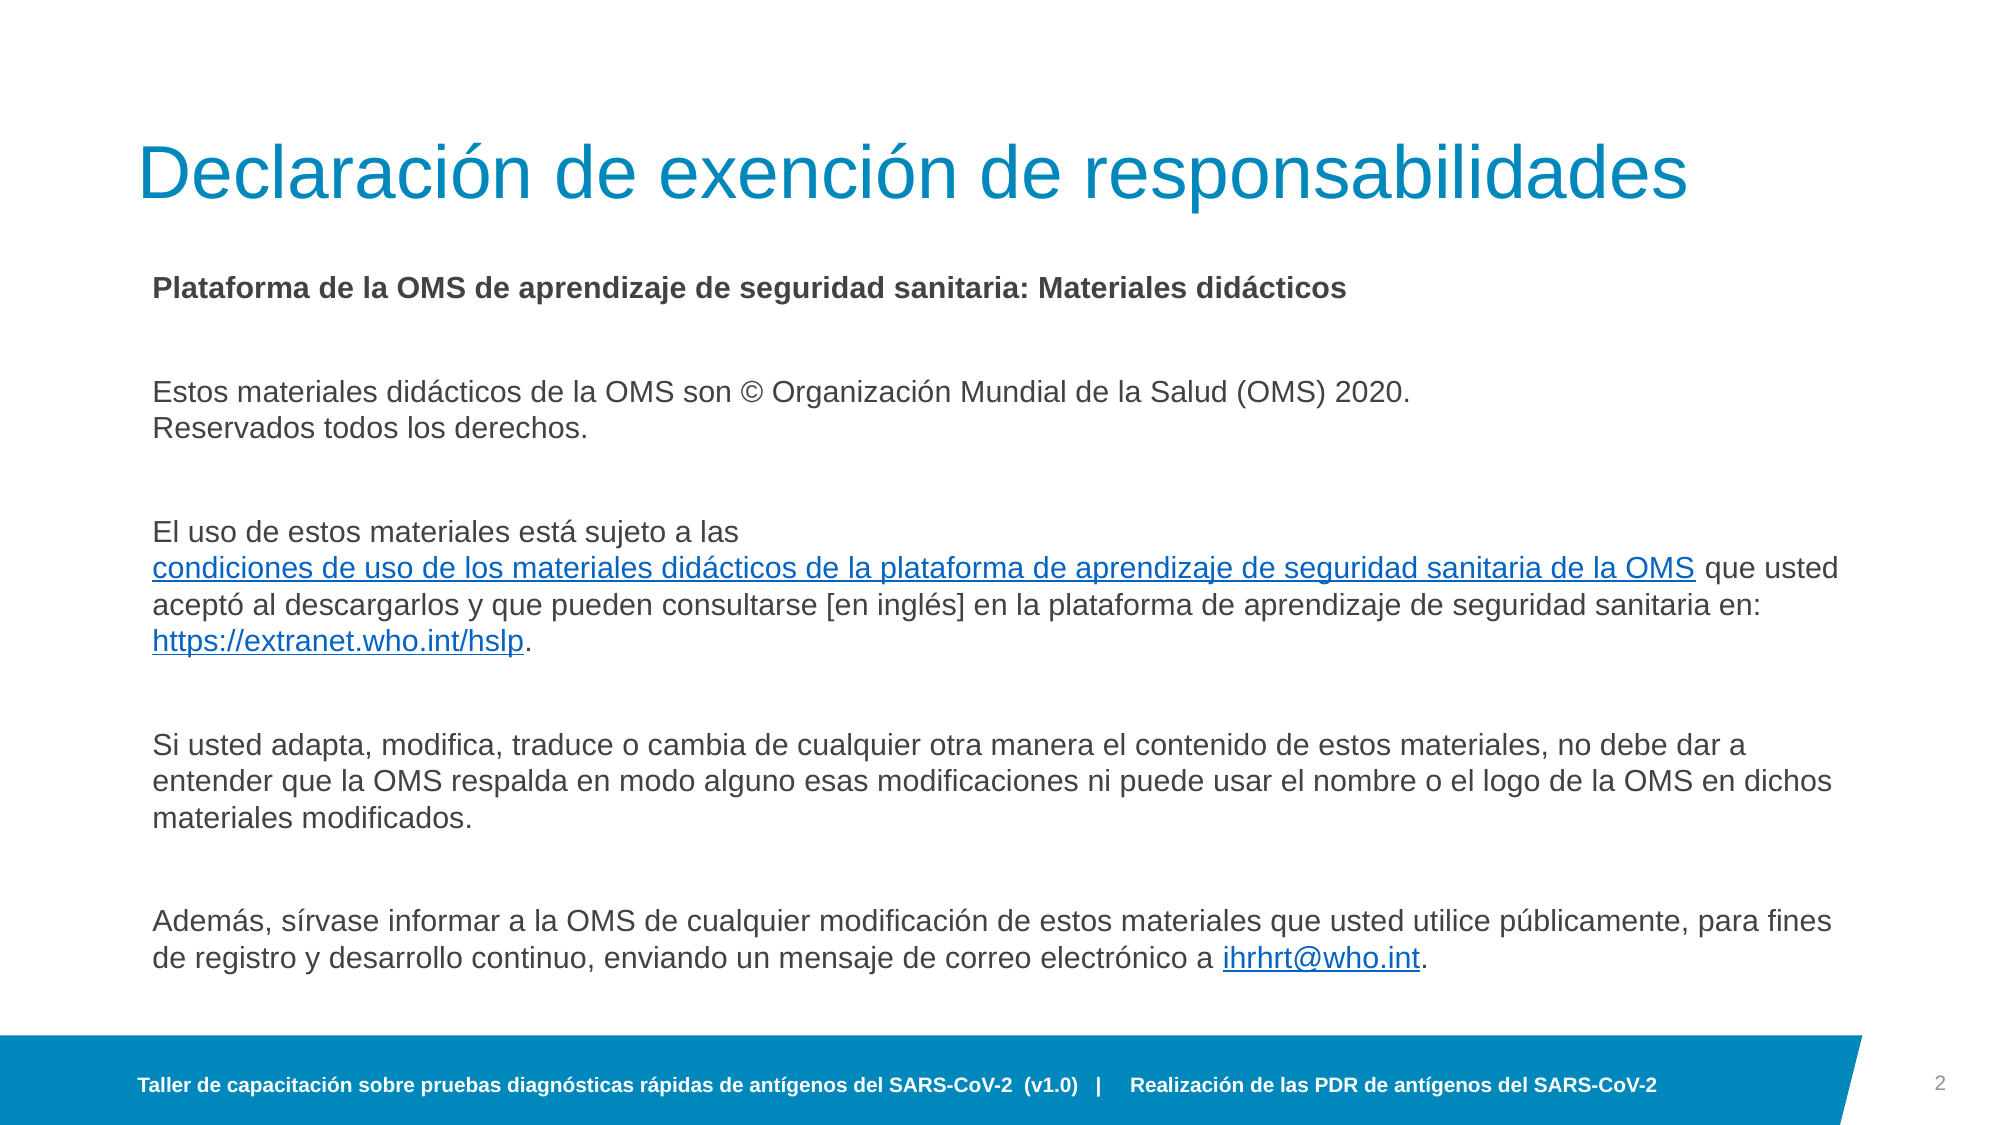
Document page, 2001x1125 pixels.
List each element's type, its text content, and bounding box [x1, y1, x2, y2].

list Plataforma de la OMS de aprendizaje de seguridad sanitaria: Materiales didácticos Estos materiales didácticos de la OMS son © Organización Mundial de la Salud (OMS) 2020. Reservados todos los derechos. El uso de estos materiales está sujeto a las condiciones de uso de los materiales didácticos de la plataforma de aprendizaje de seguridad sanitaria de la OMS que usted aceptó al descargarlos y que pueden consultarse [en inglés] en la plataforma de aprendizaje de seguridad sanitaria en: https://extranet.who.int/hslp. Si usted adapta, modifica, traduce o cambia de cualquier otra manera el contenido de estos materiales, no debe dar a entender que la OMS respalda en modo alguno esas modificaciones ni puede usar el nombre o el logo de la OMS en dichos materiales modificados. Además, sírvase informar a la OMS de cualquier modificación de estos materiales que usted utilice públicamente, para fines de registro y desarrollo continuo, enviando un mensaje de correo electrónico a ihrhrt@who.int. [137, 260, 1863, 990]
footer Taller de capacitación sobre pruebas diagnósticas rápidas de antígenos del SARS-CoV-2 (v1.0) | Realización de las PDR de antígenos del SARS-CoV-2 [137, 1042, 1715, 1125]
title Declaración de exención de responsabilidades [137, 59, 1863, 215]
slide_number 2 [1862, 1035, 1947, 1125]
